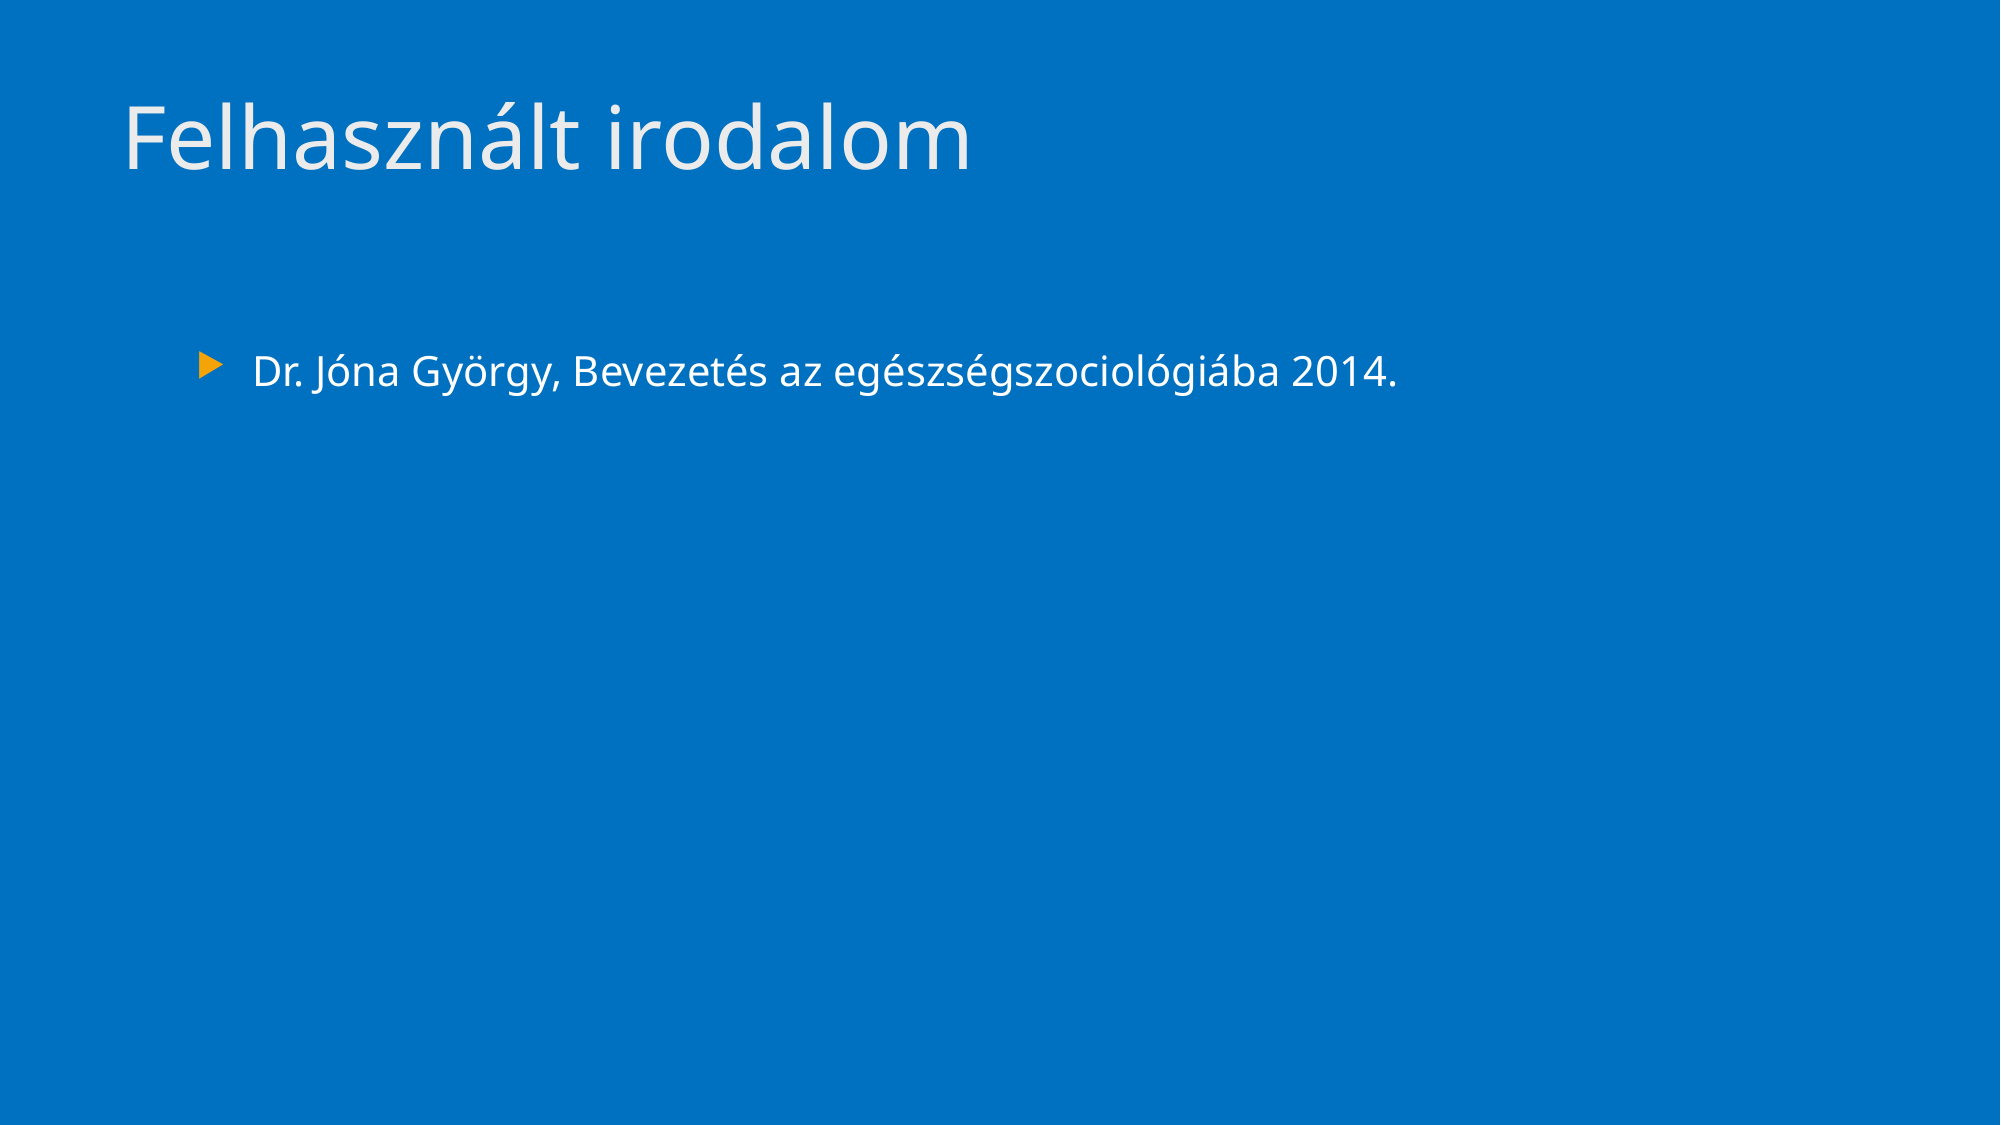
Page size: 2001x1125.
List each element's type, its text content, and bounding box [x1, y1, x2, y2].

list Dr. Jóna György, Bevezetés az egészségszociológiába 2014. [181, 336, 1649, 1025]
title Felhasznált irodalom [106, 74, 1649, 304]
